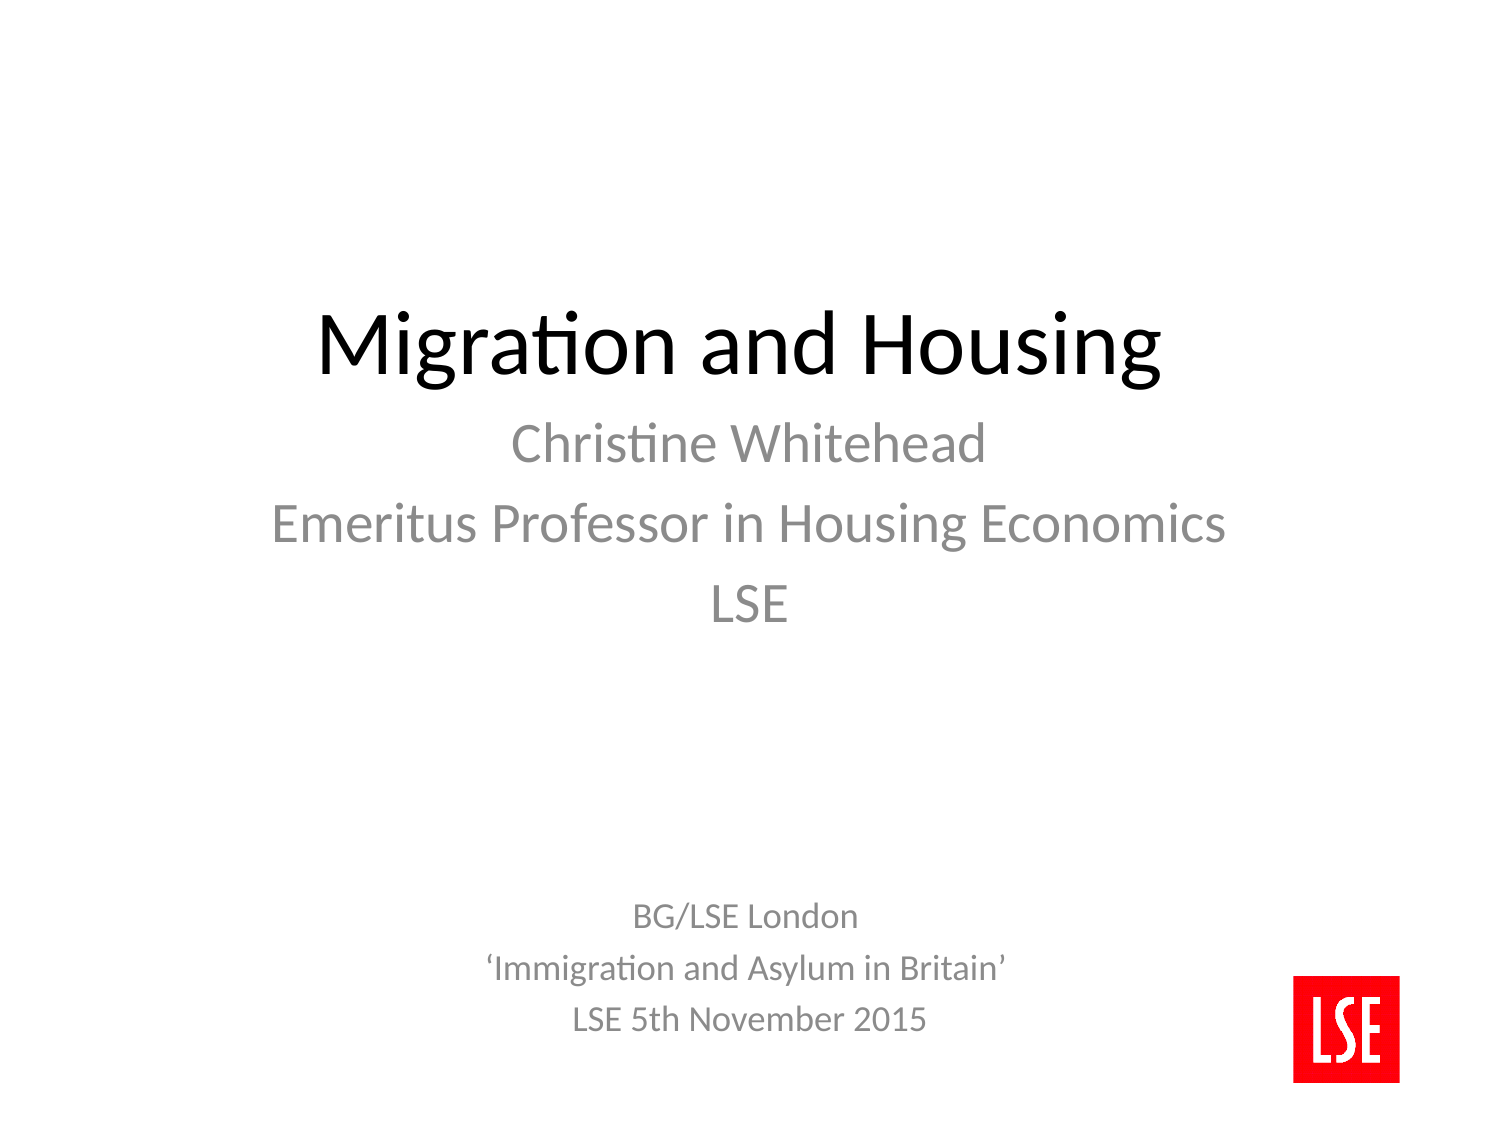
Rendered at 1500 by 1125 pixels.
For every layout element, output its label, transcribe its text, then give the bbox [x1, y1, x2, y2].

title Migration and Housing [112, 208, 1388, 468]
picture [1293, 975, 1400, 1083]
subtitle Christine Whitehead Emeritus Professor in Housing Economics LSE BG/LSE London ‘Immigration and Asylum in Britain’ LSE 5th November 2015 [225, 397, 1275, 1059]
